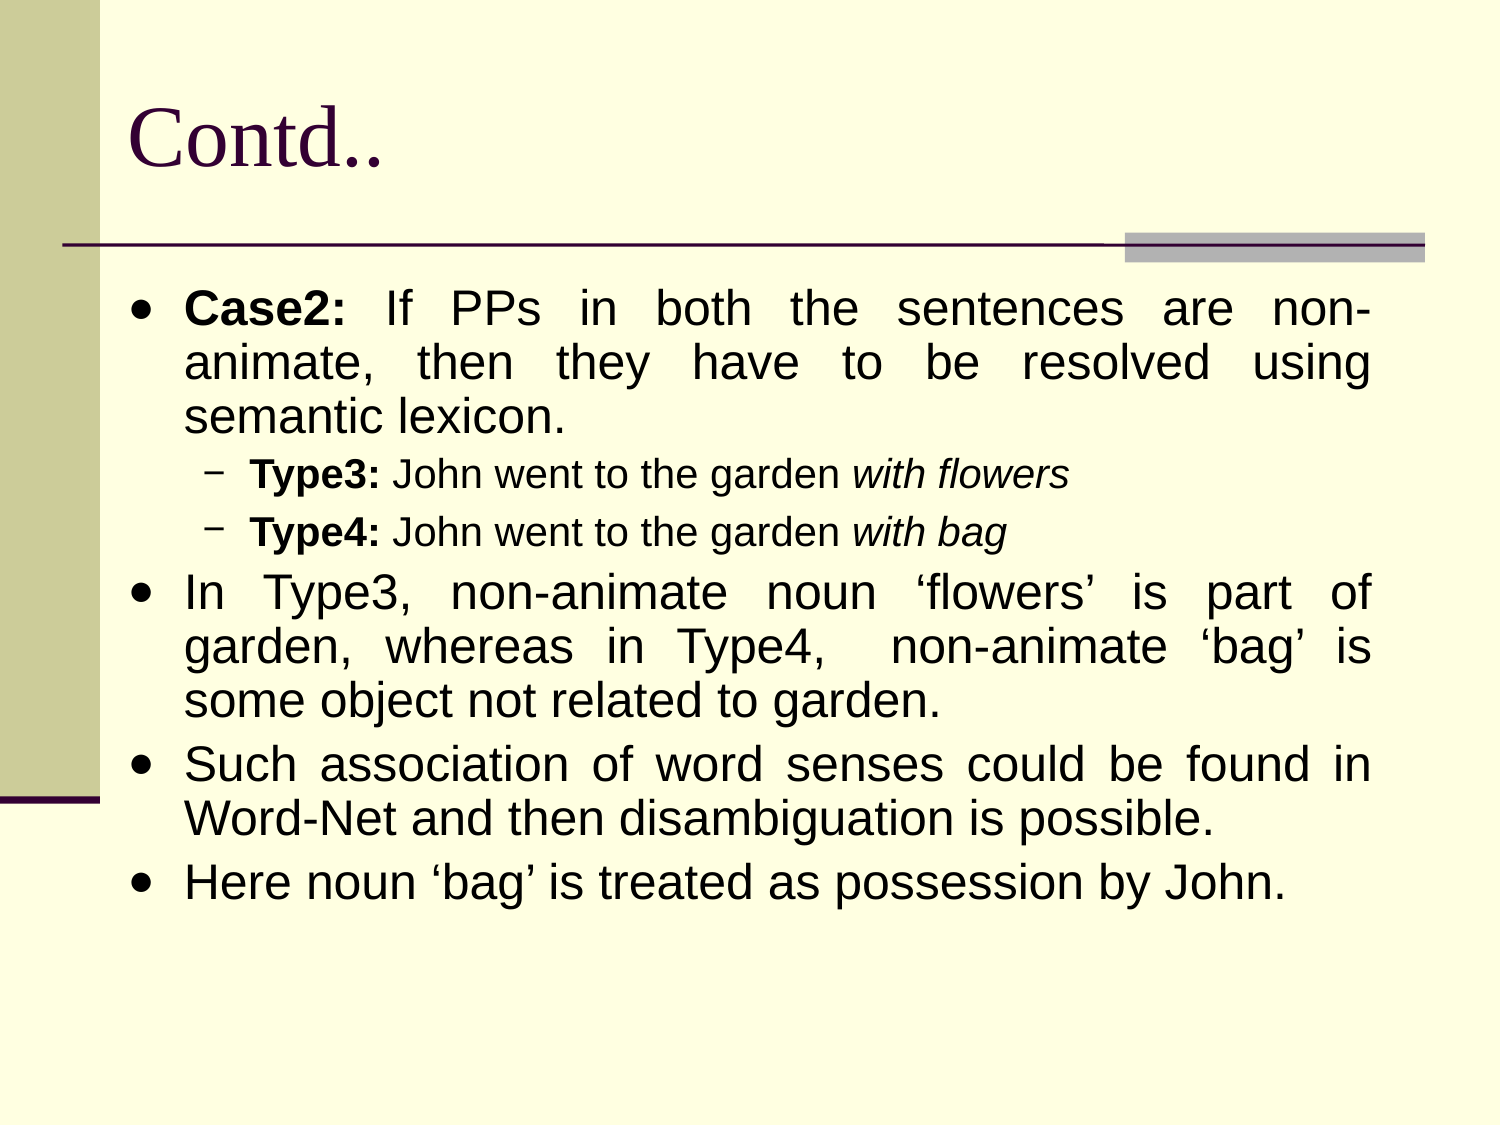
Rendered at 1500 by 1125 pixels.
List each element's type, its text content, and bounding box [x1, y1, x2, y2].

list Case2: If PPs in both the sentences are non-animate, then they have to be resolved using semantic lexicon. Type3: John went to the garden with flowers Type4: John went to the garden with bag In Type3, non-animate noun ‘flowers’ is part of garden, whereas in Type4, non-animate ‘bag’ is some object not related to garden. Such association of word senses could be found in Word-Net and then disambiguation is possible. Here noun ‘bag’ is treated as possession by John. [112, 275, 1388, 1000]
title Contd.. [112, 62, 1388, 200]
